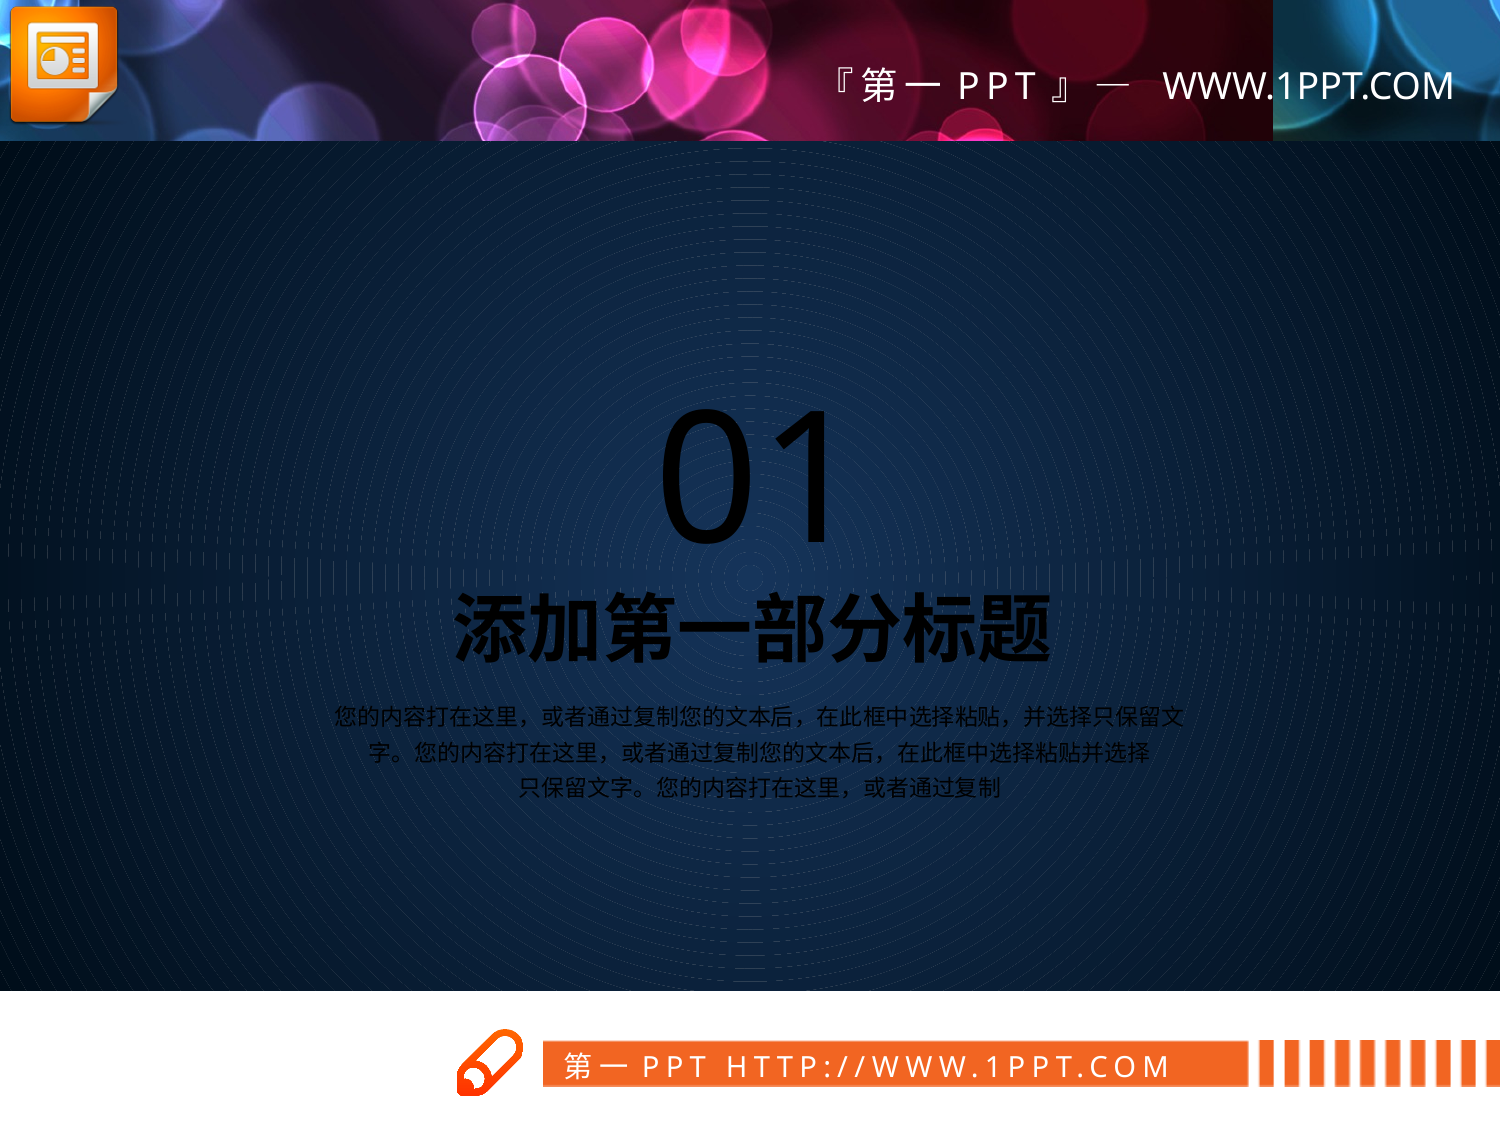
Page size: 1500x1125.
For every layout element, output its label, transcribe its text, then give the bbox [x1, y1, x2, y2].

text_box 01 [640, 351, 880, 587]
text_box 添加第一部分标题 [438, 573, 1082, 679]
picture [0, 0, 1500, 141]
picture [543, 1040, 1500, 1087]
text_box 您的内容打在这里，或者通过复制您的文本后，在此框中选择粘贴，并选择只保留文字。您的内容打在这里，或者通过复制您的文本后，在此框中选择粘贴并选择 只保留文字。您的内容打在这里，或者通过复制 [312, 687, 1207, 809]
